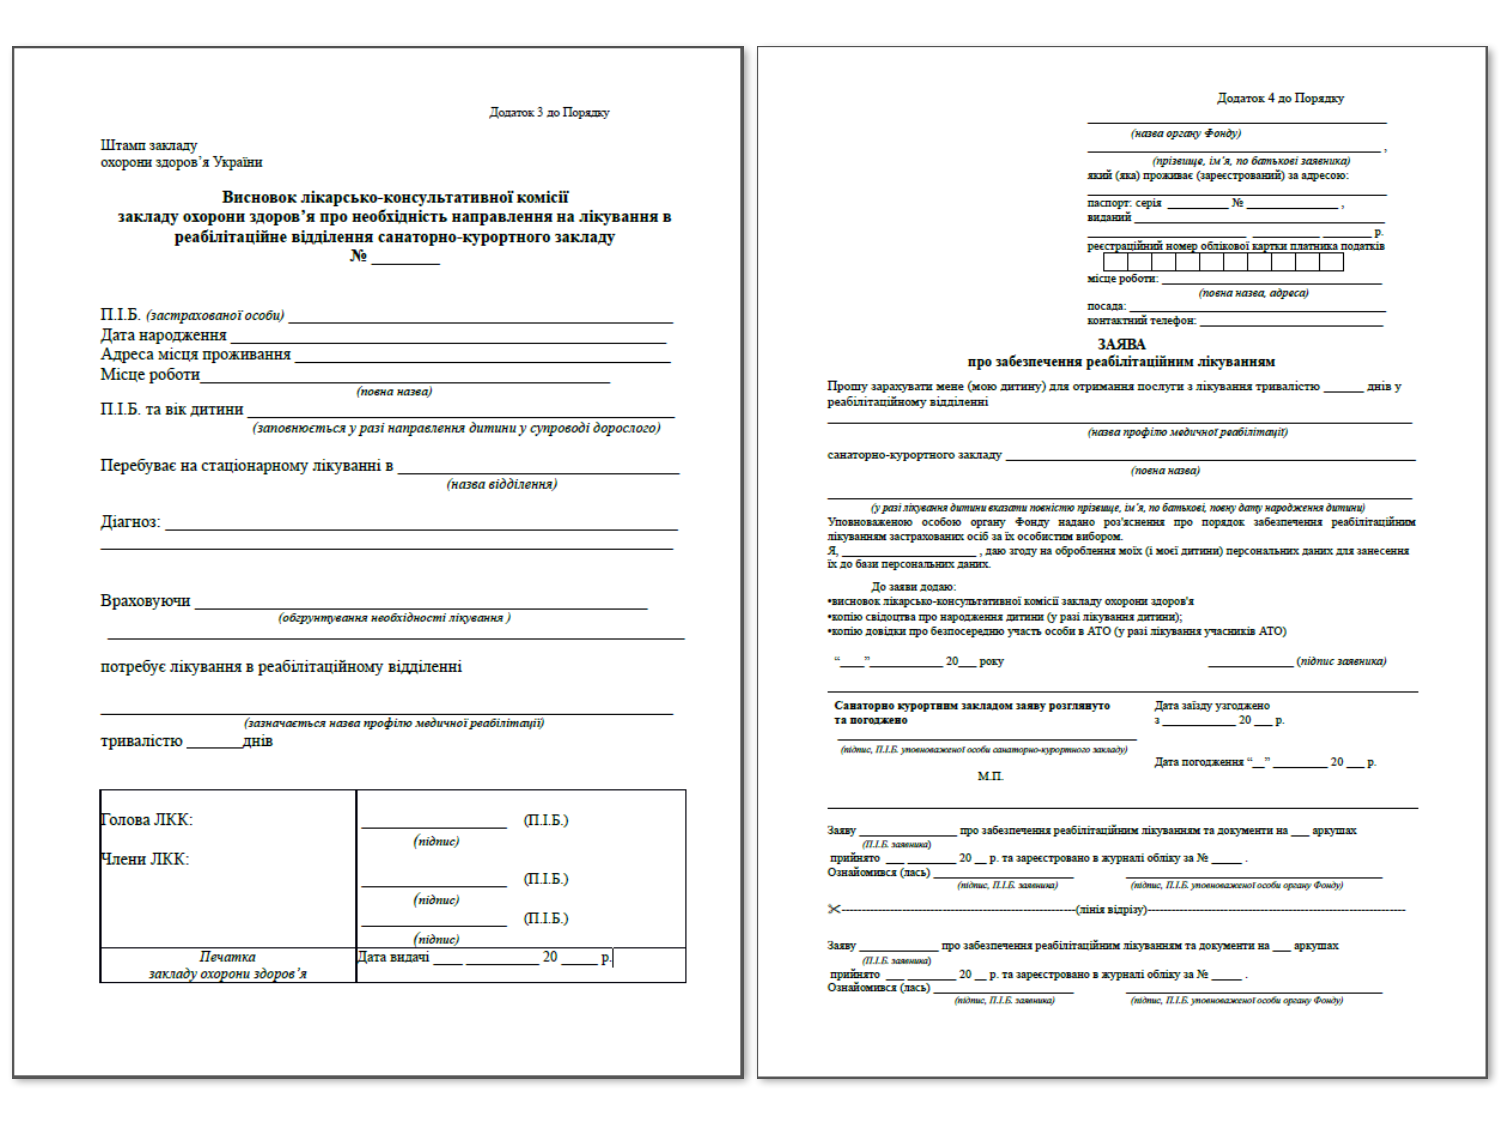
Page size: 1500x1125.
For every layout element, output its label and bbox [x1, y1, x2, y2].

picture [11, 46, 744, 1079]
picture [756, 46, 1489, 1079]
